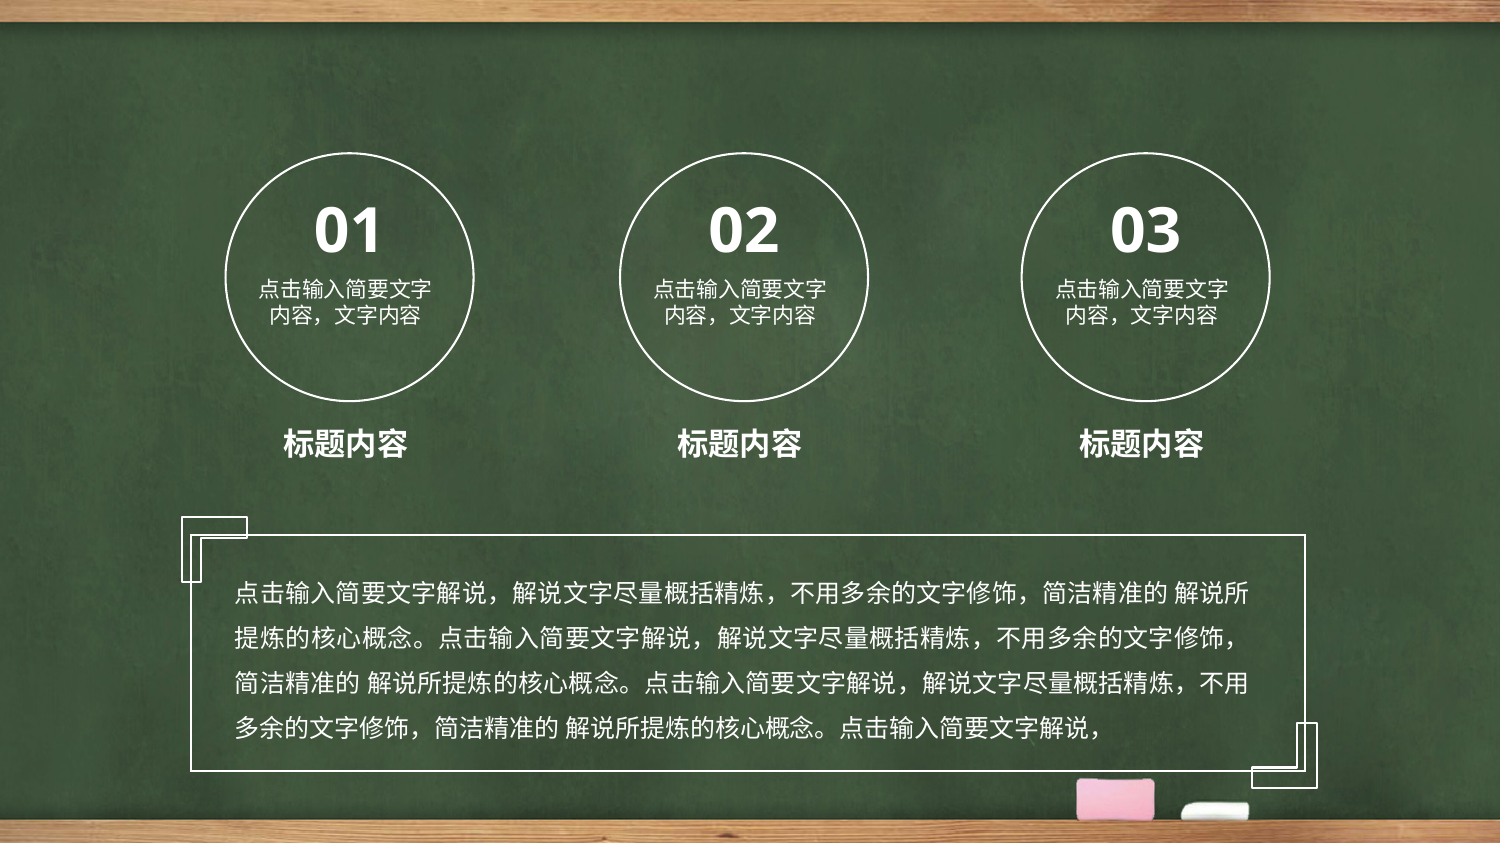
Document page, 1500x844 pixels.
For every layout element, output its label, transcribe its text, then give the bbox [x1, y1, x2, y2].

text_box 点击输入简要文字内容，文字内容 [241, 268, 450, 336]
text_box [1066, 153, 1226, 182]
text_box [225, 207, 474, 402]
text_box [1021, 207, 1270, 402]
text_box [1251, 722, 1317, 789]
text_box 标题内容 [243, 416, 449, 470]
text_box 01 [247, 182, 452, 273]
text_box [190, 535, 1305, 772]
text_box 02 [641, 182, 847, 273]
text_box 03 [1043, 182, 1248, 273]
text_box 标题内容 [1039, 416, 1245, 470]
text_box [181, 517, 247, 583]
text_box [664, 153, 824, 182]
text_box [620, 208, 869, 402]
text_box 点击输入简要文字内容，文字内容 [1037, 268, 1247, 336]
text_box 点击输入简要文字内容，文字内容 [636, 268, 845, 336]
text_box 点击输入简要文字解说，解说文字尽量概括精炼，不用多余的文字修饰，简洁精准的 解说所提炼的核心概念。点击输入简要文字解说，解说文字尽量概括精炼，不用多余的文字修饰，简洁精准的 解说所提炼的核心概念。点击输入简要文字解说，解说文字尽量概括精炼，不用多余的文字修饰，简洁精准的 解说所提炼的核心概念。点击输入简要文字解说， [220, 555, 1267, 750]
text_box [270, 153, 429, 182]
text_box 标题内容 [637, 416, 843, 470]
picture [0, 0, 1500, 844]
